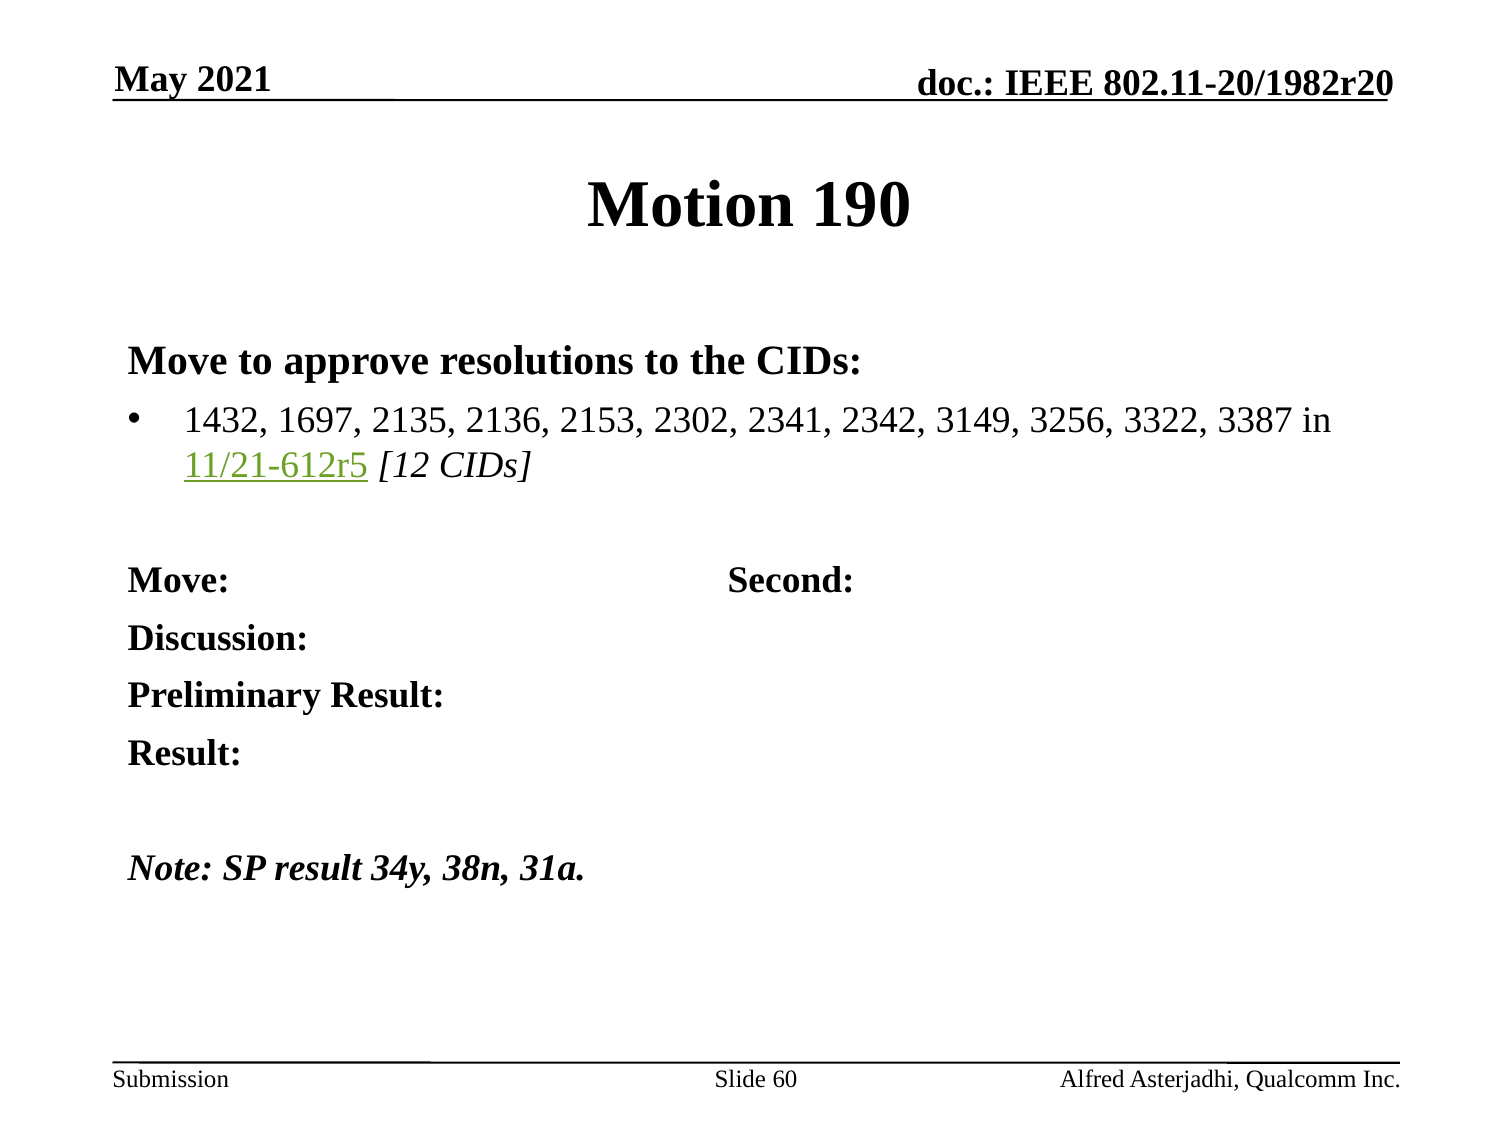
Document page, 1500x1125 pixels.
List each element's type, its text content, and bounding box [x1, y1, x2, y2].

list Move to approve resolutions to the CIDs: 1432, 1697, 2135, 2136, 2153, 2302, 2341, 2342, 3149, 3256, 3322, 3387 in 11/21-612r5 [12 CIDs] Move: Second: Discussion: Preliminary Result: Result: Note: SP result 34y, 38n, 31a. [112, 324, 1388, 1000]
title Motion 190 [112, 112, 1388, 288]
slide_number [114, 54, 423, 100]
footer Alfred Asterjadhi, Qualcomm Inc. [878, 1061, 1402, 1093]
slide_number Slide 60 [712, 1061, 800, 1123]
